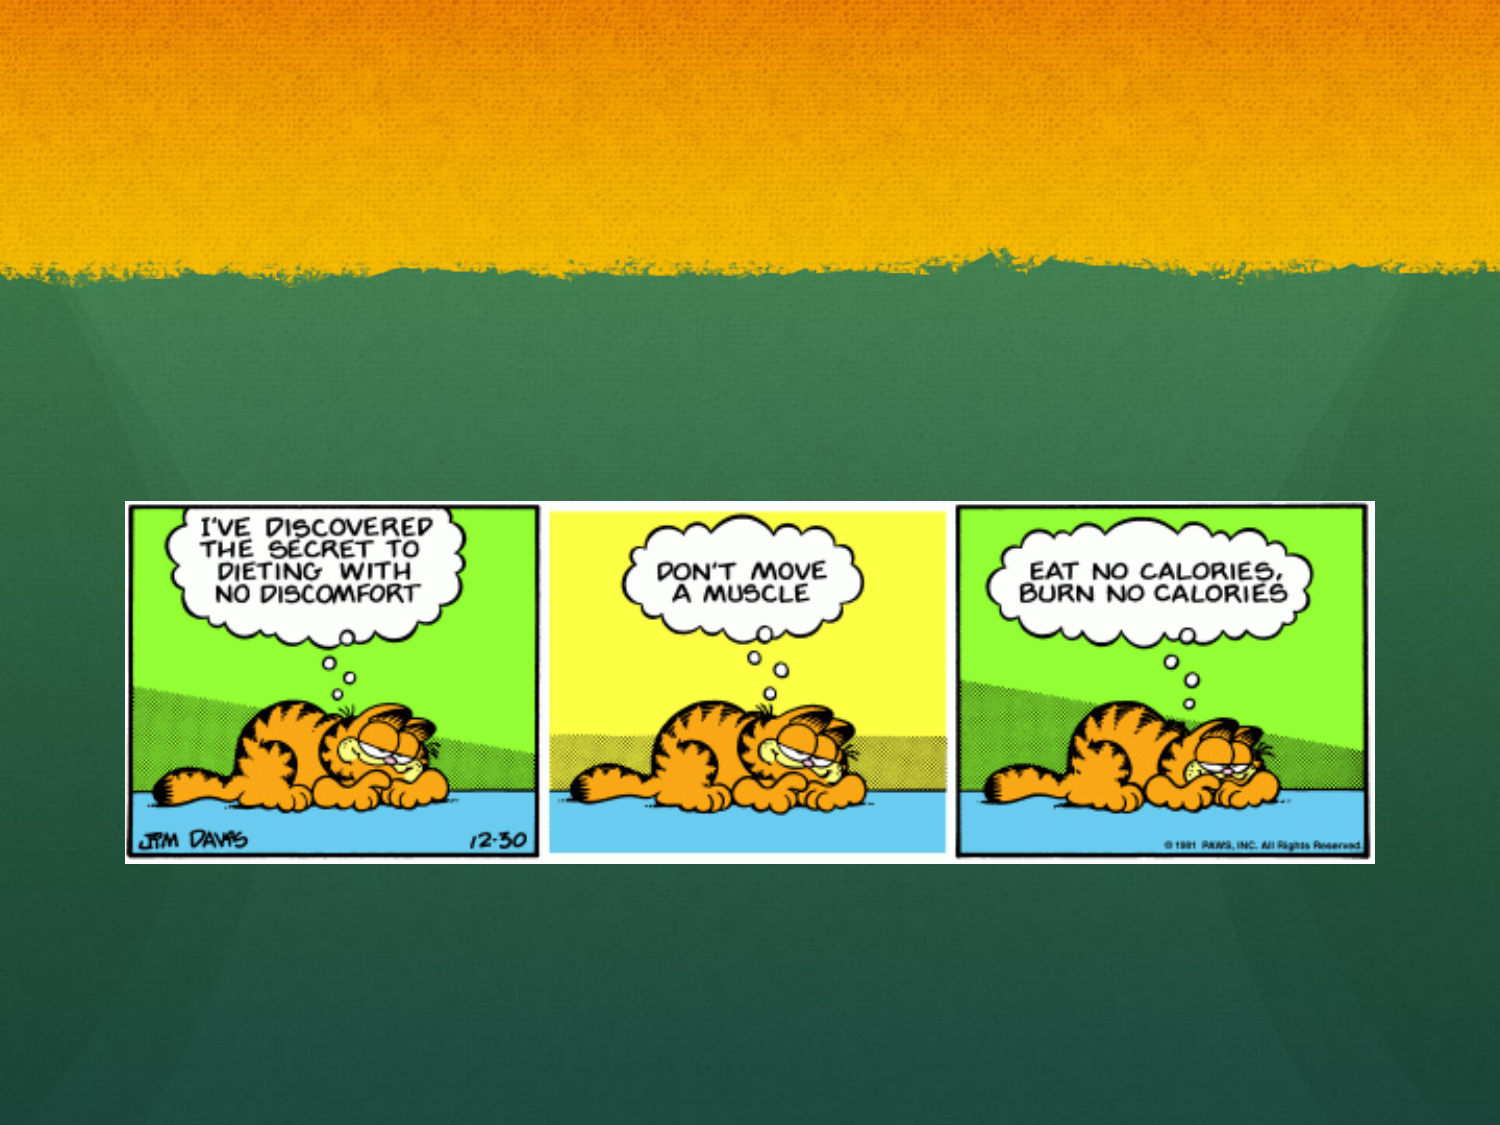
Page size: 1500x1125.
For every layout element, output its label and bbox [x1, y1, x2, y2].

picture [0, 0, 1500, 1125]
list [124, 339, 1375, 1027]
